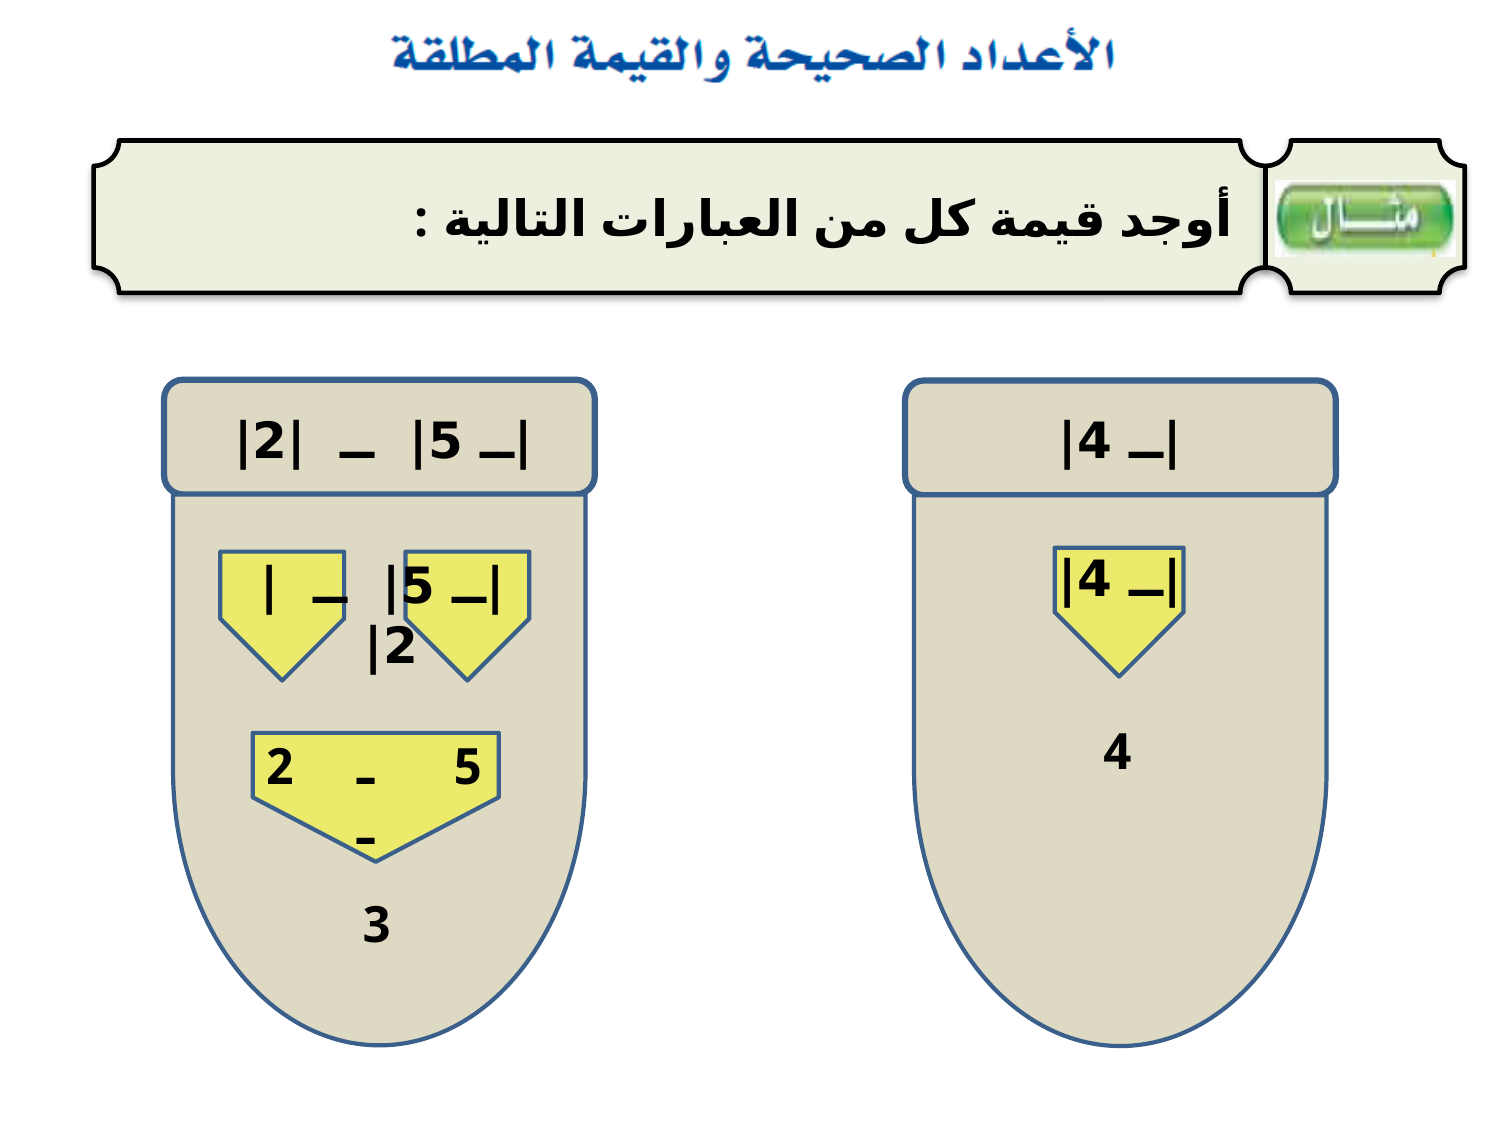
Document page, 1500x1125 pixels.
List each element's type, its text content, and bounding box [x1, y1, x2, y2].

text_box [389, 730, 493, 858]
text_box 3 [330, 885, 425, 960]
text_box [161, 377, 597, 493]
text_box [170, 492, 588, 1048]
text_box [911, 493, 1329, 1049]
text_box 5 [421, 727, 516, 803]
text_box 2 [227, 727, 333, 803]
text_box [93, 140, 1466, 294]
text_box |ــ 5| ــ |2| [220, 546, 563, 681]
text_box [259, 803, 330, 841]
text_box [902, 378, 1338, 494]
text_box |ــ 4| [991, 538, 1250, 614]
text_box |ــ 4| [956, 401, 1285, 477]
picture [384, 23, 1116, 87]
text_box [1053, 614, 1185, 679]
text_box ــ [330, 727, 389, 863]
text_box |ــ 5| ــ |2| [215, 400, 570, 476]
text_box 4 [1071, 711, 1165, 787]
